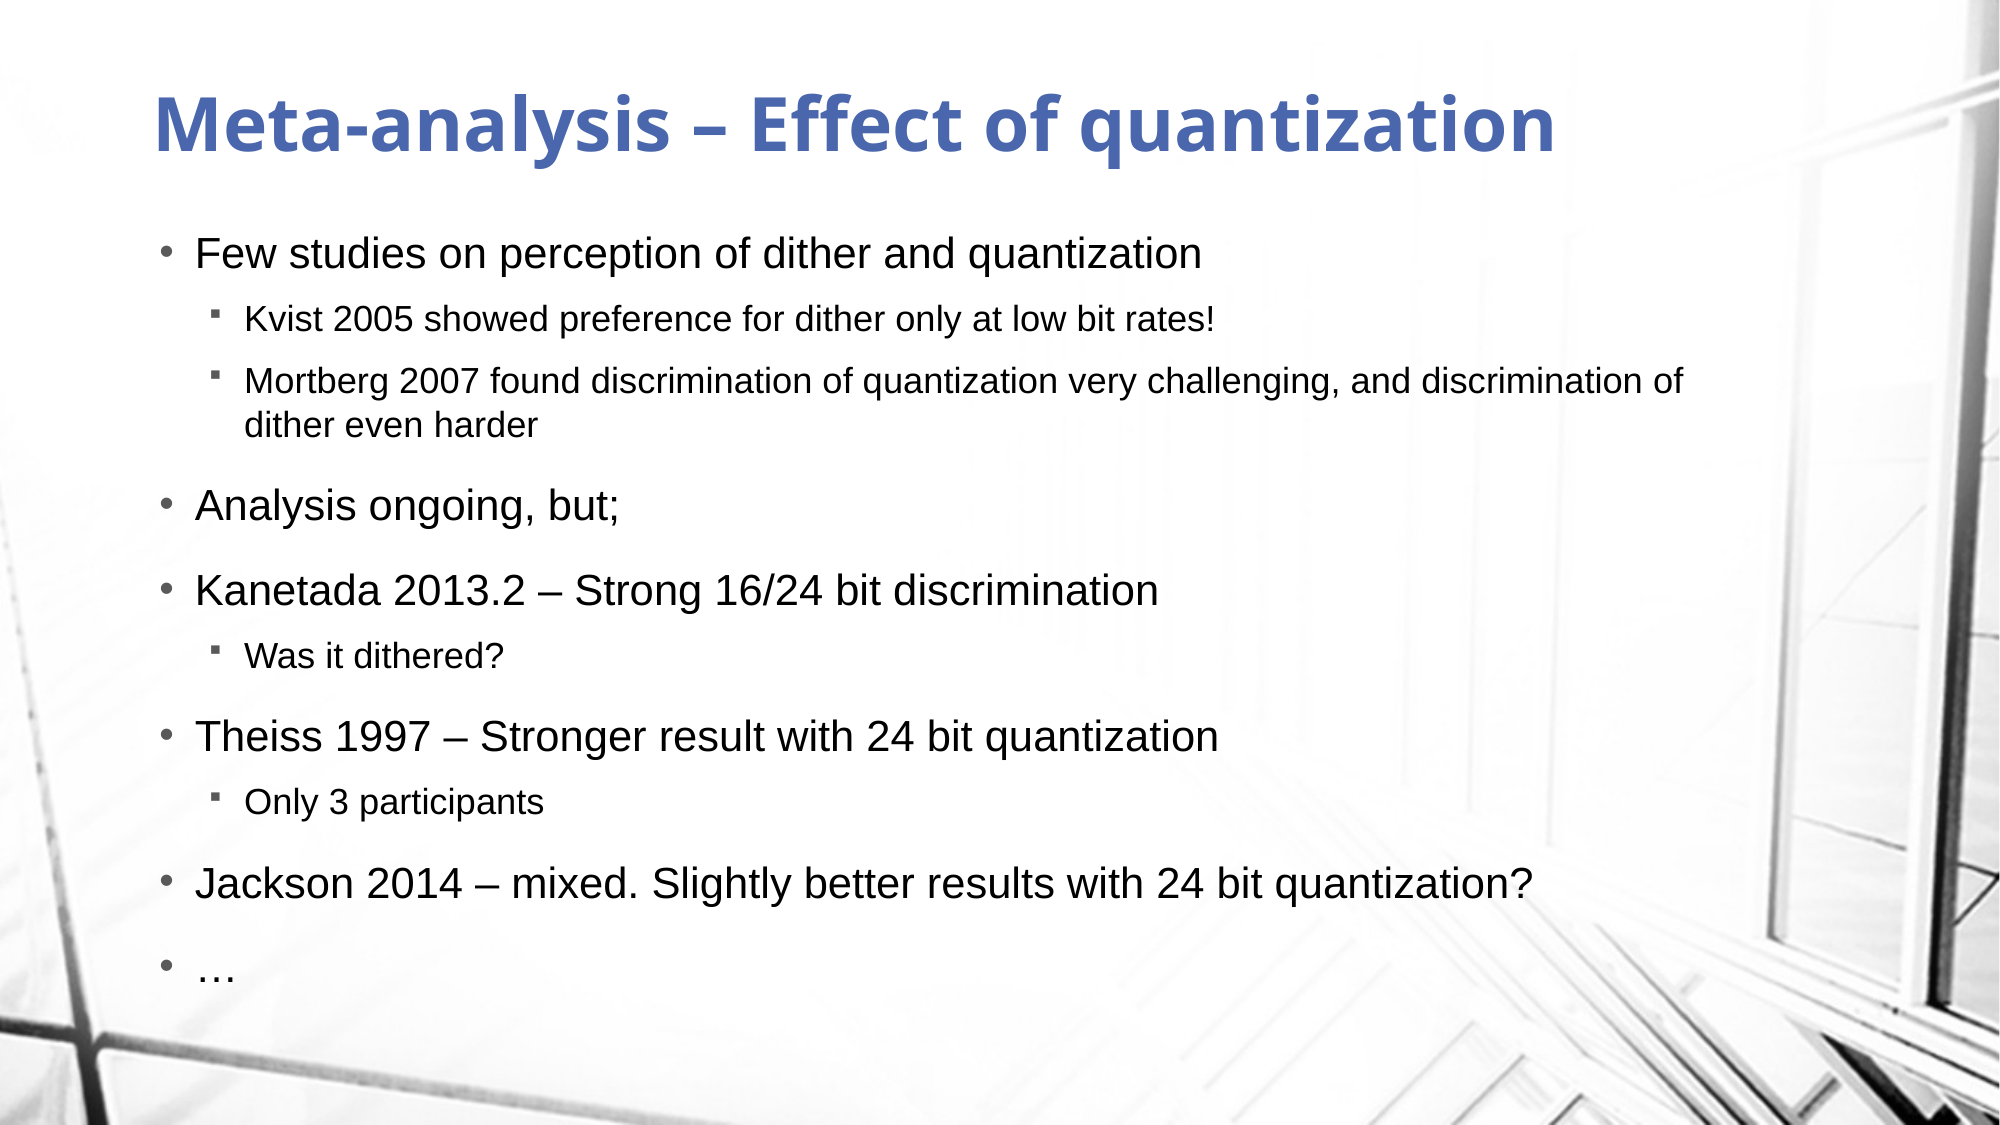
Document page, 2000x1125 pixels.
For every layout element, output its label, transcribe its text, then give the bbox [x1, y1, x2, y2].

picture [0, 0, 2000, 1125]
title Meta-analysis – Effect of quantization [137, 42, 1744, 218]
list Few studies on perception of dither and quantization Kvist 2005 showed preference for dither only at low bit rates! Mortberg 2007 found discrimination of quantization very challenging, and discrimination of dither even harder Analysis ongoing, but; Kanetada 2013.2 – Strong 16/24 bit discrimination Was it dithered? Theiss 1997 – Stronger result with 24 bit quantization Only 3 participants Jackson 2014 – mixed. Slightly better results with 24 bit quantization? … [137, 218, 1744, 1000]
